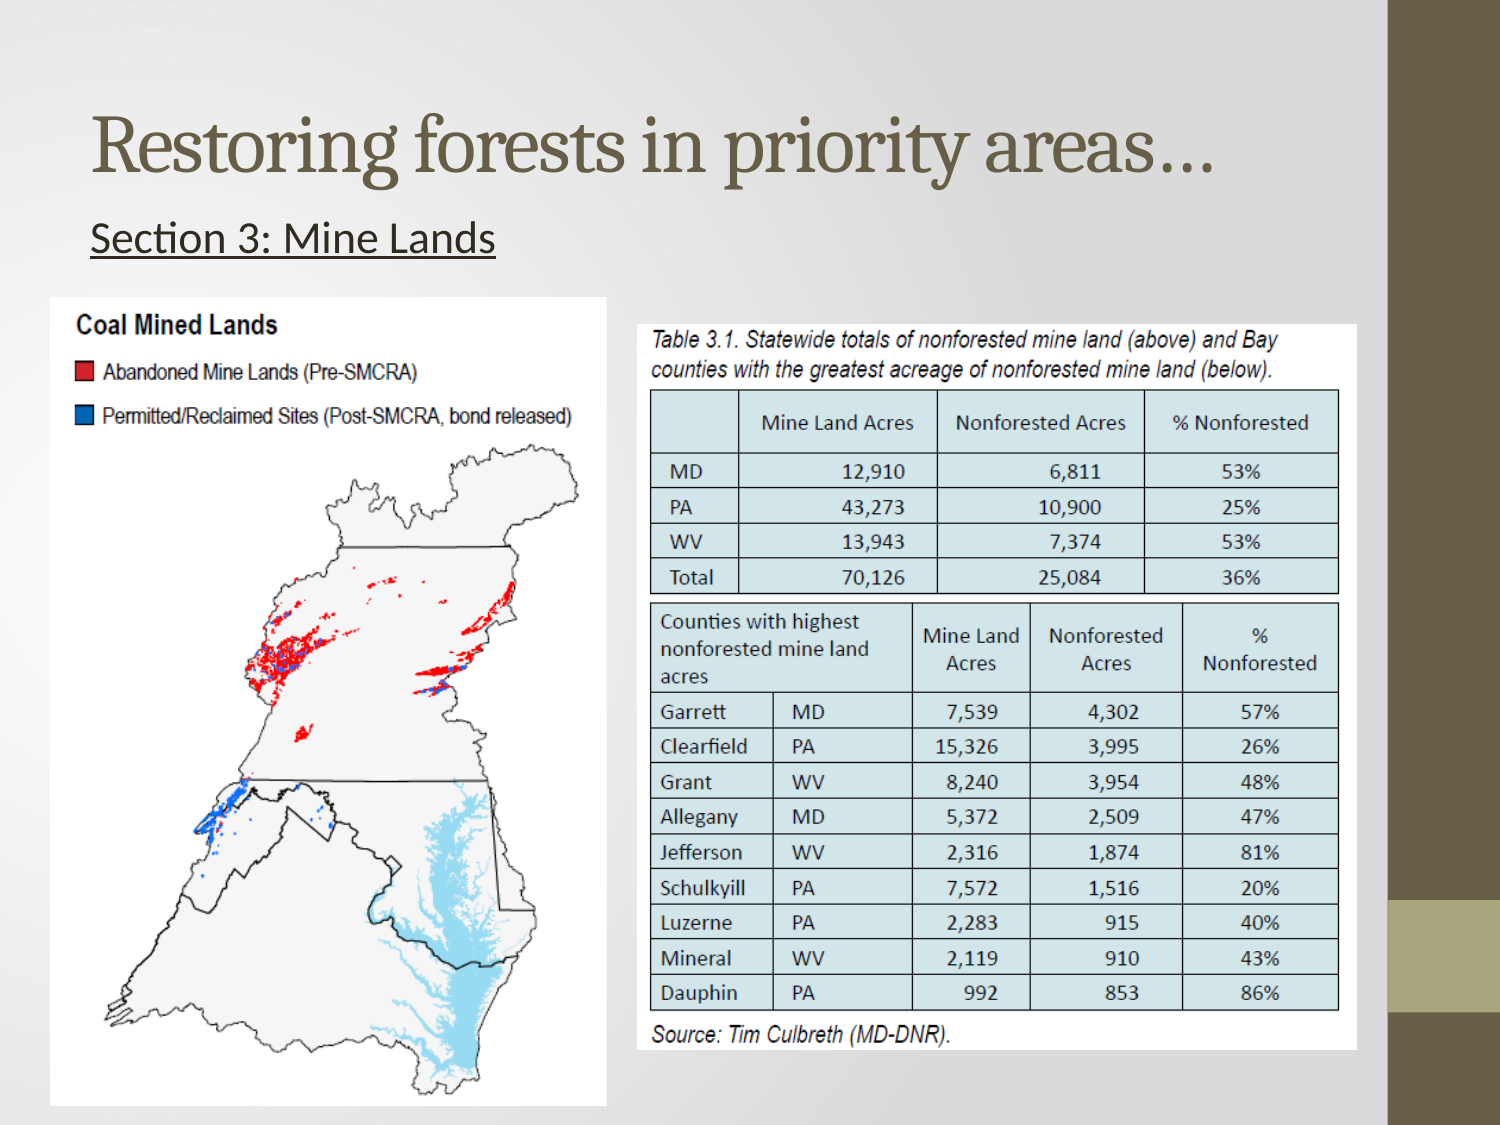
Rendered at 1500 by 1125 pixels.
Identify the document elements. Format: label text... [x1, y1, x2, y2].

picture [636, 324, 1357, 1051]
title Restoring forests in priority areas… [75, 45, 1325, 200]
list Section 3: Mine Lands [75, 200, 1425, 943]
picture [49, 297, 608, 1107]
